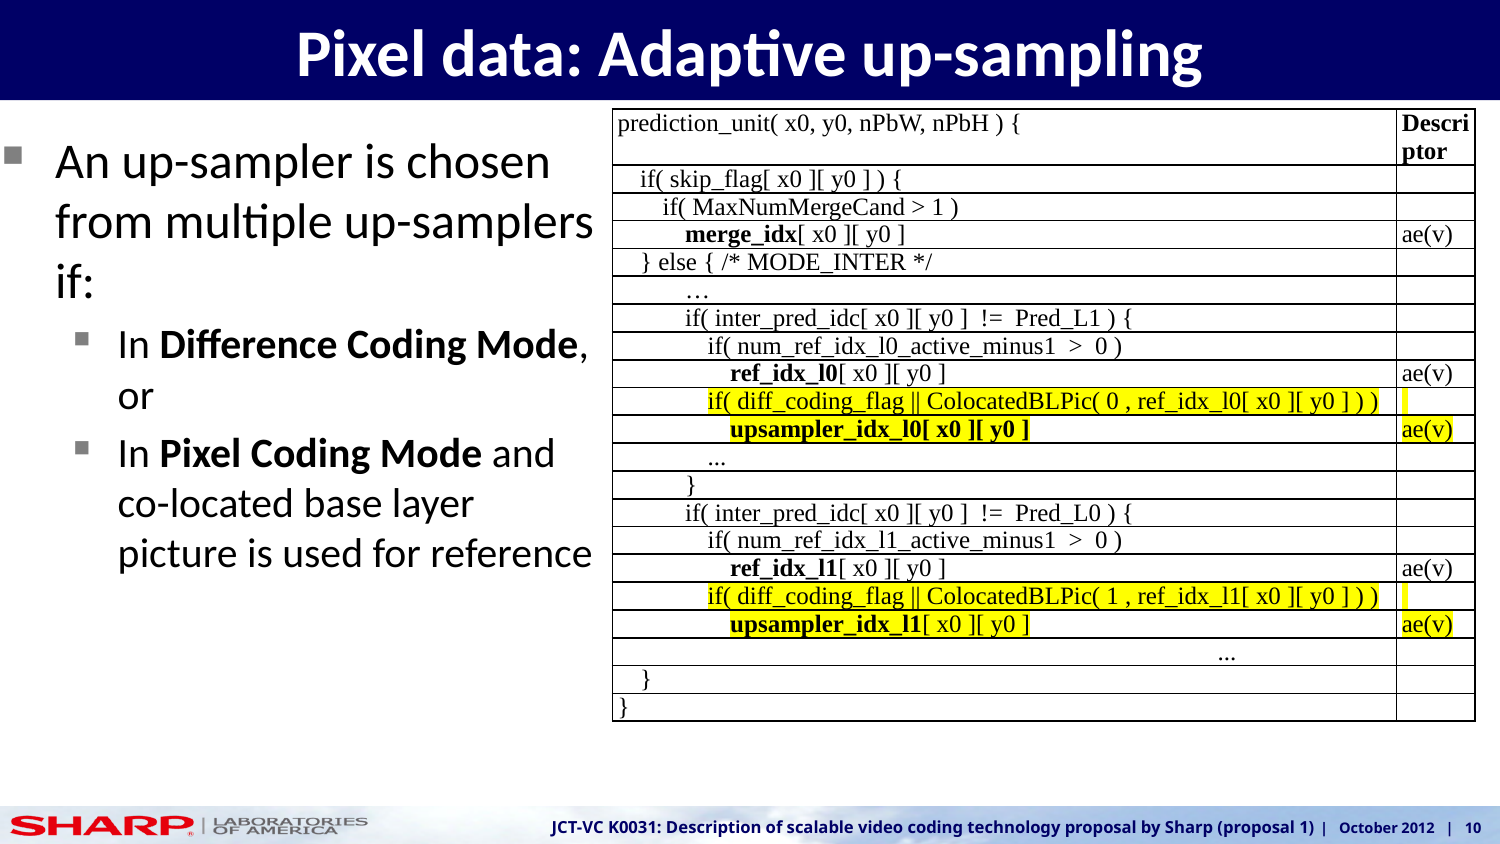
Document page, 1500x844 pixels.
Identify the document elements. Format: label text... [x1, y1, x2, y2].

table_cell [1397, 472, 1474, 498]
table_cell [1397, 666, 1474, 693]
table_cell } else { /* MODE_INTER */ [613, 249, 1396, 275]
table_cell [1397, 694, 1474, 720]
table_cell [1397, 249, 1474, 275]
table_cell [1397, 305, 1474, 331]
table_cell if( num_ref_idx_l0_active_minus1 > 0 ) [613, 333, 1396, 359]
table_cell if( diff_coding_flag || ColocatedBLPic( 0 , ref_idx_l0[ x0 ][ y0 ] ) ) [613, 388, 1396, 414]
table_cell [1397, 333, 1474, 359]
picture [0, 806, 1500, 844]
table_cell if( diff_coding_flag || ColocatedBLPic( 1 , ref_idx_l1[ x0 ][ y0 ] ) ) [613, 583, 1396, 609]
table_cell } [613, 666, 1396, 693]
table_cell ref_idx_l1[ x0 ][ y0 ] [613, 555, 1396, 581]
table_cell [1397, 583, 1474, 609]
table_cell [1397, 388, 1474, 414]
table_cell ... [613, 639, 1396, 665]
table_cell [1397, 500, 1474, 526]
table_cell if( MaxNumMergeCand > 1 ) [613, 194, 1396, 220]
table_cell if( num_ref_idx_l1_active_minus1 > 0 ) [613, 527, 1396, 553]
table_cell ... [613, 444, 1396, 470]
table_cell … [613, 277, 1396, 303]
list An up-sampler is chosen from multiple up-samplers if: In Difference Coding Mode, or In Pixel Coding Mode and co-located base layer picture is used for reference [0, 121, 611, 728]
table_cell [1397, 194, 1474, 220]
table_cell if( inter_pred_idc[ x0 ][ y0 ] != Pred_L1 ) { [613, 305, 1396, 331]
table_cell upsampler_idx_l1[ x0 ][ y0 ] [613, 611, 1396, 637]
table_cell upsampler_idx_l0[ x0 ][ y0 ] [613, 416, 1396, 442]
table_cell ae(v) [1397, 221, 1474, 248]
table_cell ref_idx_l0[ x0 ][ y0 ] [613, 361, 1396, 387]
title Pixel data: Adaptive up-sampling [17, 0, 1484, 101]
table_cell } [613, 472, 1396, 498]
table_cell ae(v) [1397, 555, 1474, 581]
table_header prediction_unit( x0, y0, nPbW, nPbH ) { [613, 110, 1396, 164]
table_cell [1397, 277, 1474, 303]
table_cell [1397, 166, 1474, 192]
table_cell ae(v) [1397, 611, 1474, 637]
table_cell [1397, 527, 1474, 553]
table_cell if( inter_pred_idc[ x0 ][ y0 ] != Pred_L0 ) { [613, 500, 1396, 526]
table_cell [1397, 639, 1474, 665]
table_cell ae(v) [1397, 416, 1474, 442]
table_cell [1397, 444, 1474, 470]
table_cell if( skip_flag[ x0 ][ y0 ] ) { [613, 166, 1396, 192]
table_header Descriptor [1397, 110, 1474, 164]
table_cell ae(v) [1397, 361, 1474, 387]
table_cell merge_idx[ x0 ][ y0 ] [613, 221, 1396, 248]
table_cell } [613, 694, 1396, 720]
